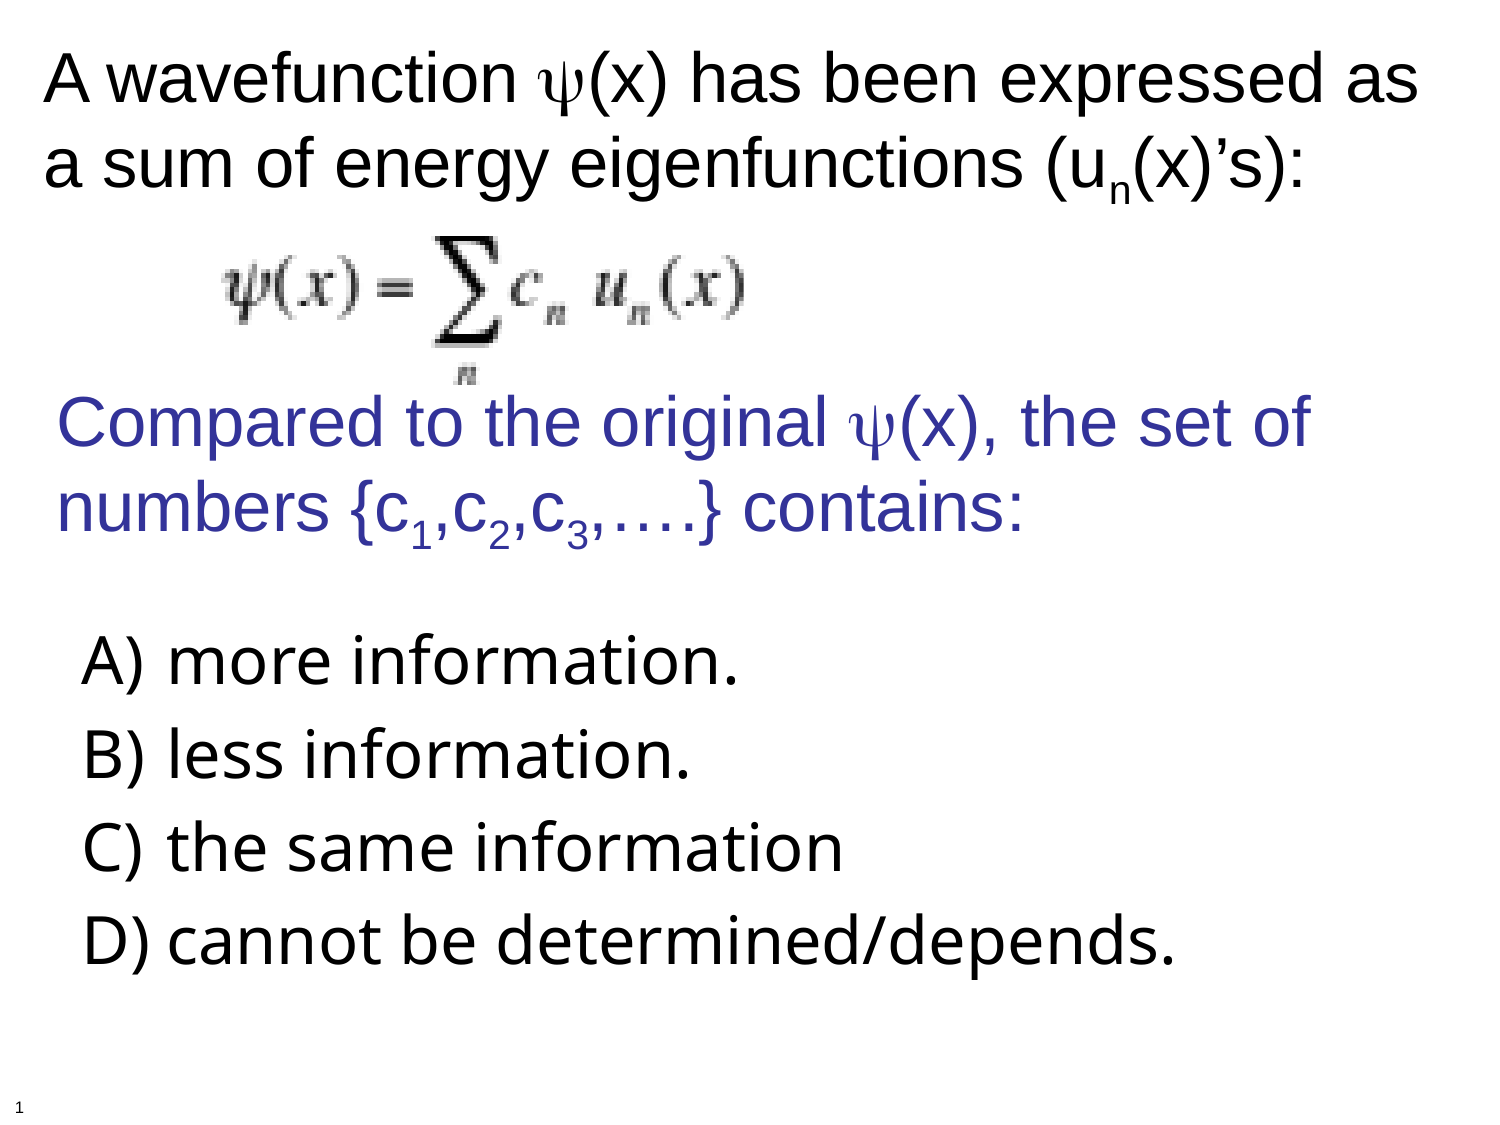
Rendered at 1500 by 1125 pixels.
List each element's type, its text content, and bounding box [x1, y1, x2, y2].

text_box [217, 227, 744, 386]
title Compared to the original y(x), the set of numbers {c1,c2,c3,….} contains: [41, 221, 1402, 425]
text_box A wavefunction y(x) has been expressed as a sum of energy eigenfunctions (un(x)’s): [28, 23, 1440, 221]
list more information. less information. the same information cannot be determined/depends. [66, 610, 1404, 1010]
text_box 1 [0, 1089, 50, 1125]
